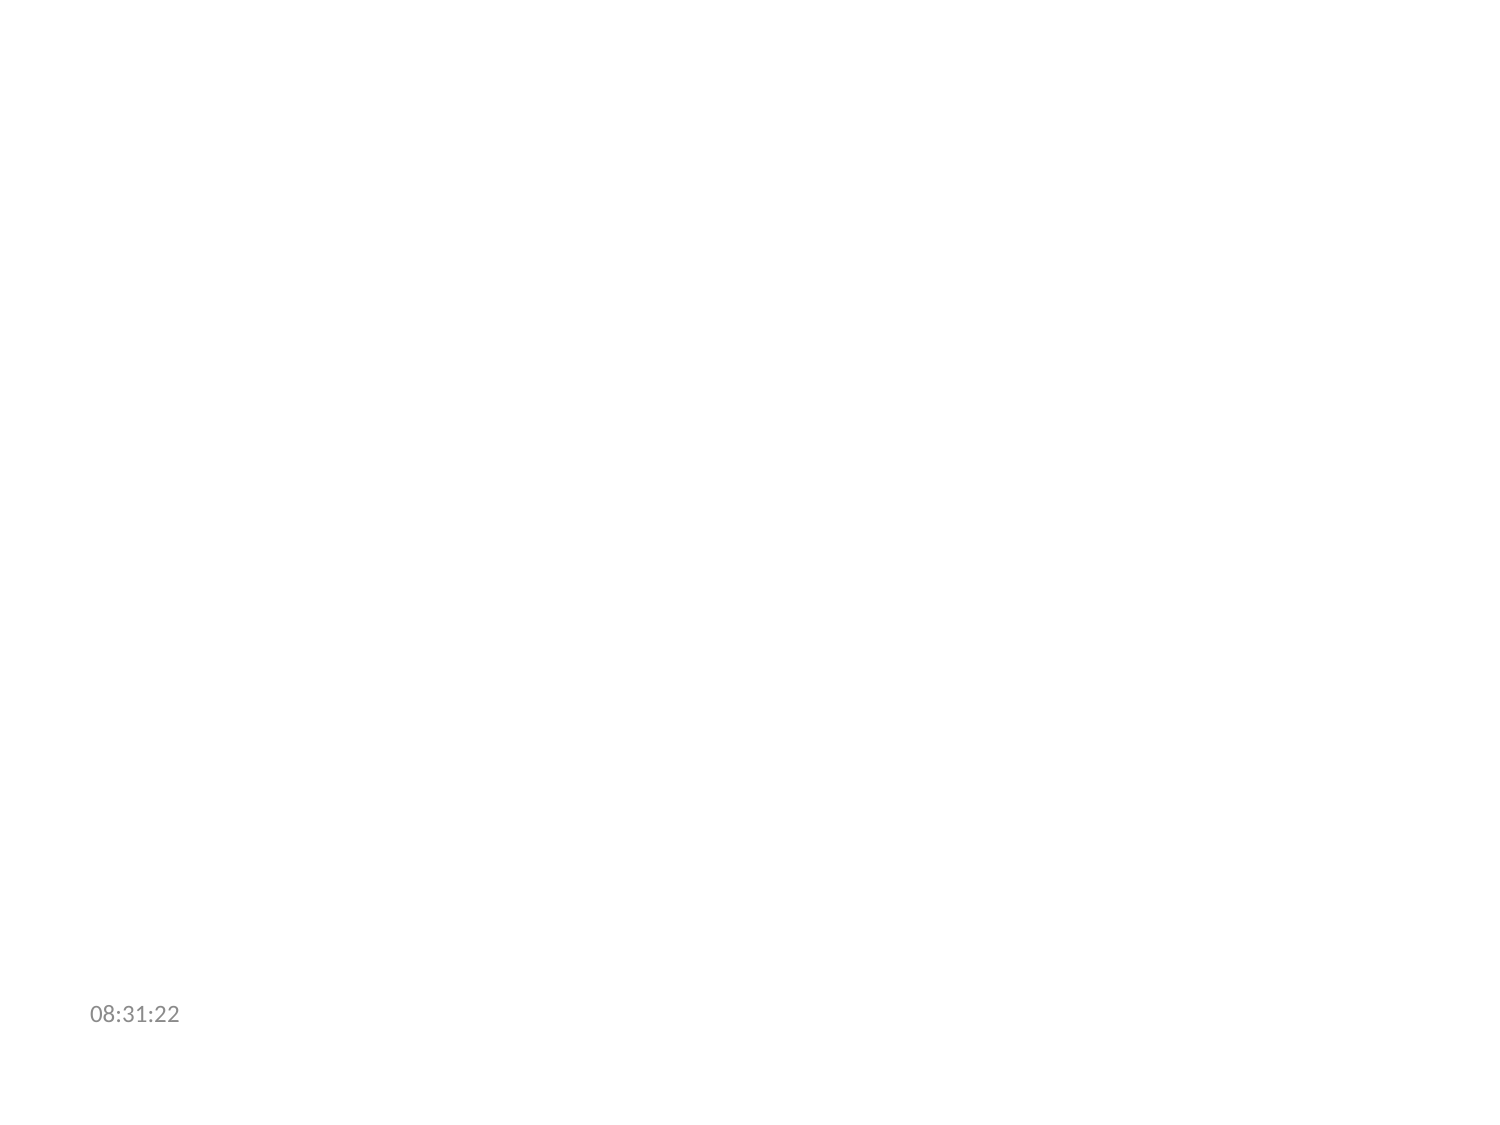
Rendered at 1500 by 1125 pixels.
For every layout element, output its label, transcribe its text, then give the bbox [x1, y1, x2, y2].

text_box 15:35:09 [75, 982, 425, 1043]
